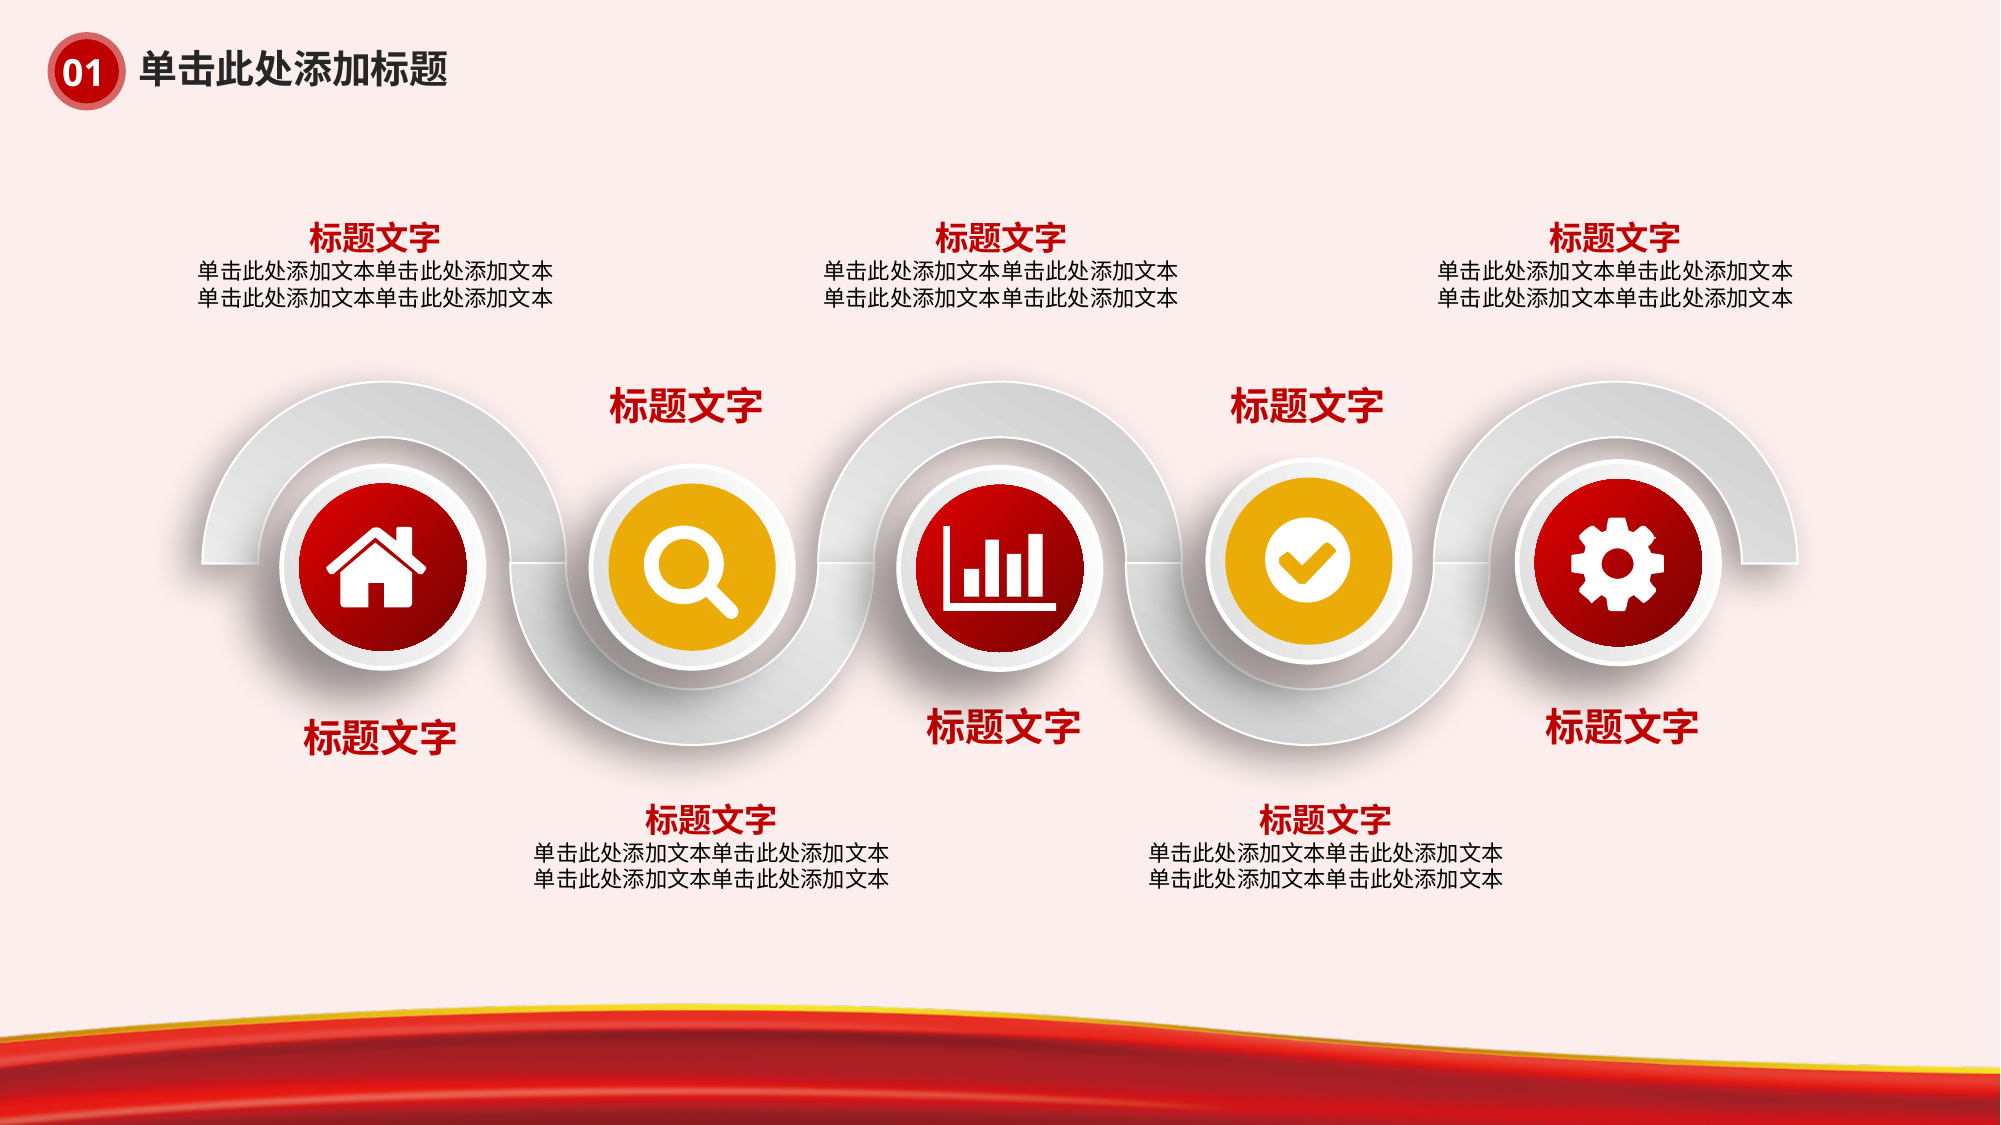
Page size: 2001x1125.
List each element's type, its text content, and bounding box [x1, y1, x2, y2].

text_box [61, 32, 112, 41]
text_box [1517, 461, 1720, 664]
text_box [1124, 562, 1471, 747]
text_box 标题文字 [303, 713, 459, 761]
text_box [509, 562, 851, 747]
text_box 标题文字 单击此处添加文本单击此处添加文本 单击此处添加文本单击此处添加文本 [1073, 791, 1579, 900]
text_box 标题文字 单击此处添加文本单击此处添加文本 单击此处添加文本单击此处添加文本 [1362, 210, 1869, 318]
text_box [1207, 459, 1411, 663]
text_box 单击此处添加标题 [123, 36, 482, 99]
text_box 标题文字 单击此处添加文本单击此处添加文本 单击此处添加文本单击此处添加文本 [459, 791, 965, 900]
text_box 标题文字 单击此处添加文本单击此处添加文本 单击此处添加文本单击此处添加文本 [123, 210, 629, 318]
text_box 标题文字 [1545, 702, 1701, 749]
text_box 标题文字 [1230, 381, 1386, 429]
text_box [201, 380, 561, 565]
picture [0, 931, 2000, 1125]
text_box [1433, 380, 1799, 565]
text_box 标题文字 [926, 702, 1083, 749]
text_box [281, 465, 484, 669]
text_box 01 [47, 41, 149, 101]
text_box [590, 465, 794, 669]
text_box [61, 101, 113, 111]
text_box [898, 467, 1101, 670]
text_box 标题文字 [609, 381, 765, 429]
text_box 标题文字 单击此处添加文本单击此处添加文本 单击此处添加文本单击此处添加文本 [748, 210, 1255, 318]
text_box [817, 380, 1176, 552]
